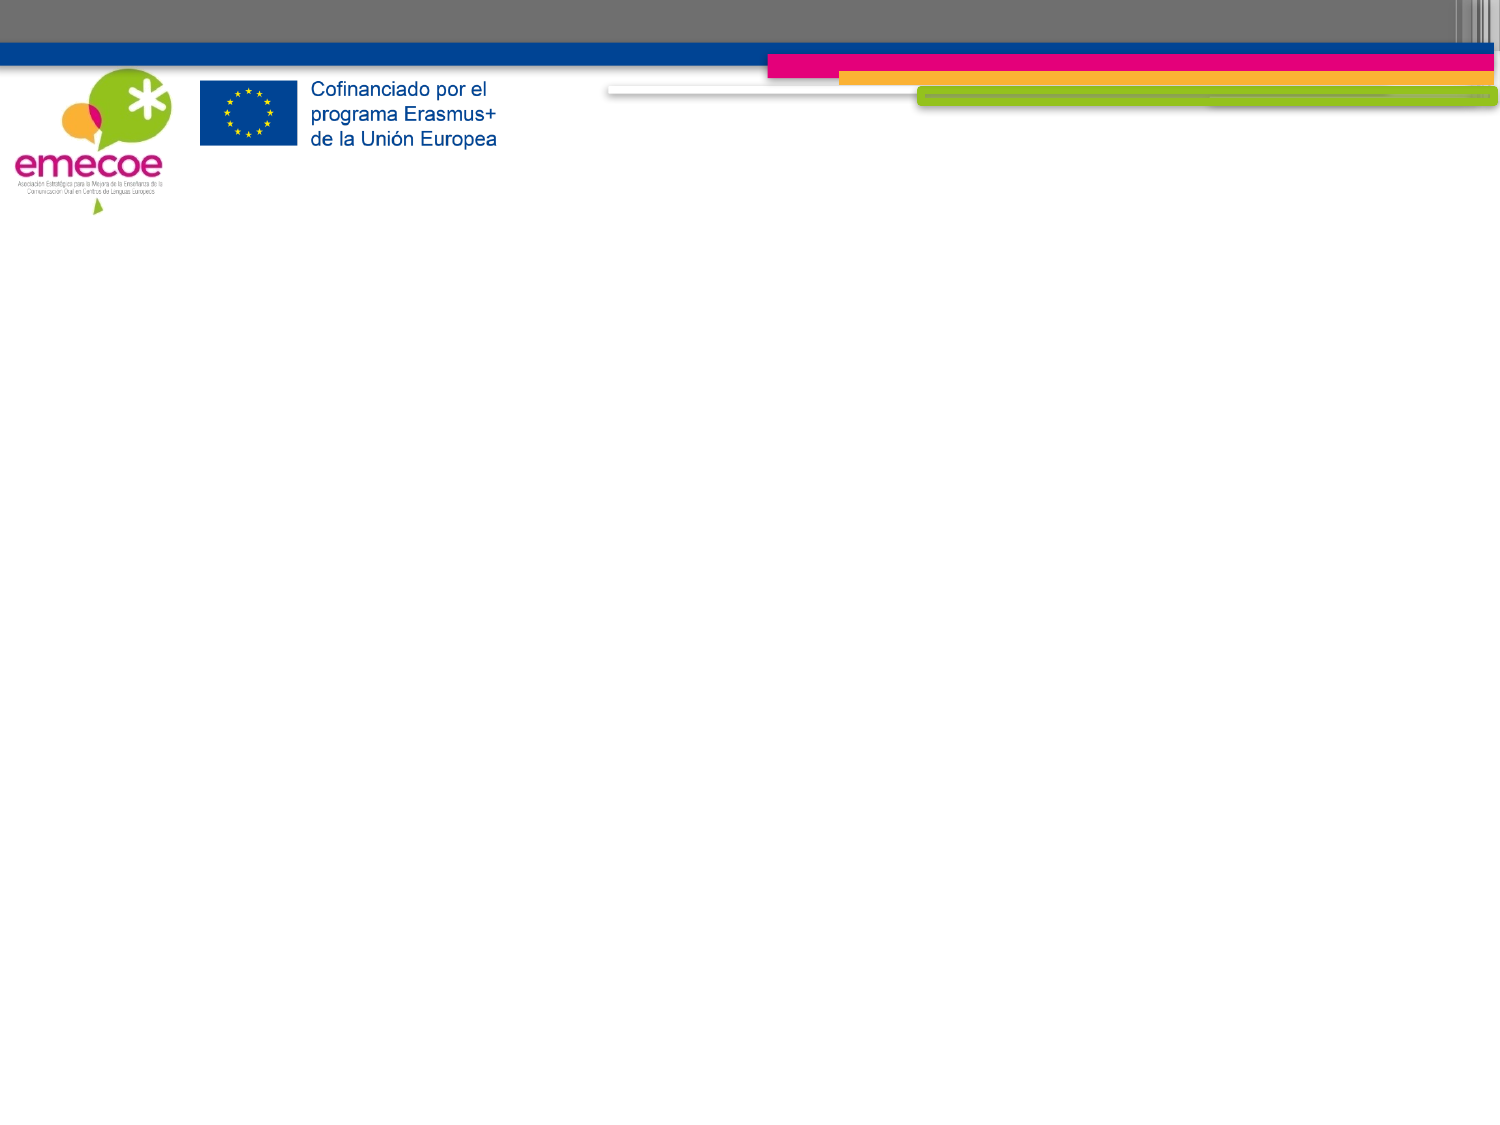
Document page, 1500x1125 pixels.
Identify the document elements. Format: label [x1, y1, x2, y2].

picture [200, 78, 502, 152]
picture [0, 66, 184, 217]
